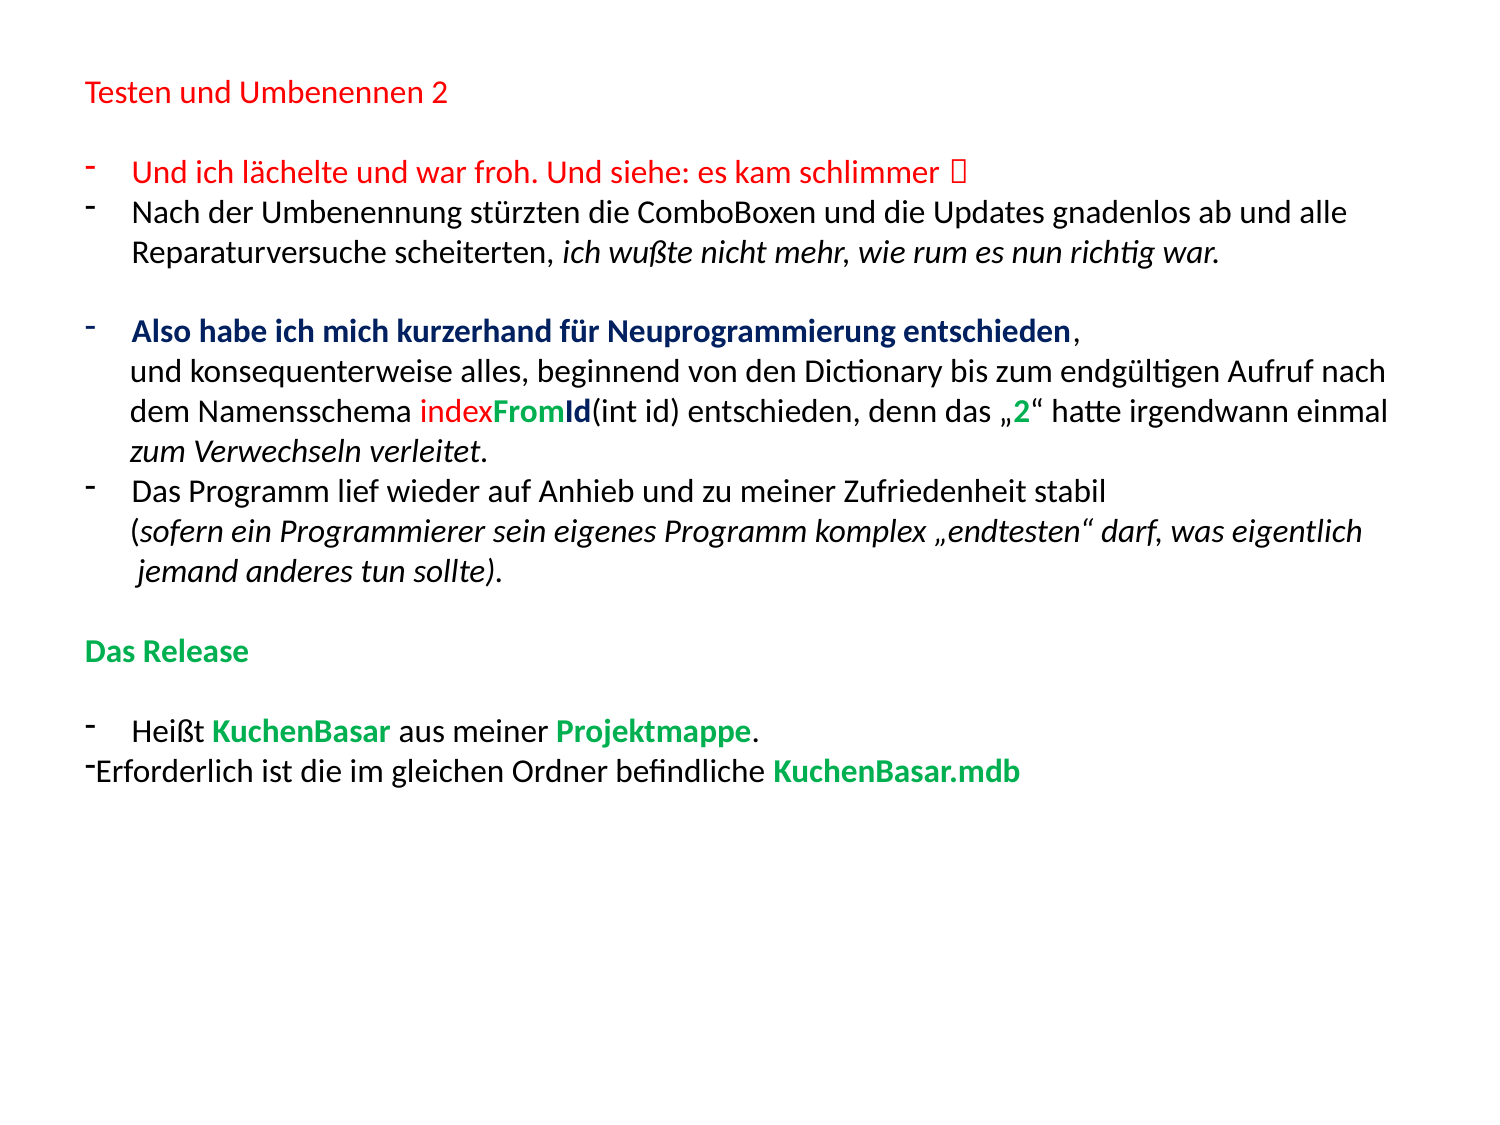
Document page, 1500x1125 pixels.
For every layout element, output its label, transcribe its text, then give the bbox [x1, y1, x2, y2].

text_box Testen und Umbenennen 2 Und ich lächelte und war froh. Und siehe: es kam schlimmer  Nach der Umbenennung stürzten die ComboBoxen und die Updates gnadenlos ab und alle Reparaturversuche scheiterten, ich wußte nicht mehr, wie rum es nun richtig war. Also habe ich mich kurzerhand für Neuprogrammierung entschieden, und konsequenterweise alles, beginnend von den Dictionary bis zum endgültigen Aufruf nach dem Namensschema indexFromId(int id) entschieden, denn das „2“ hatte irgendwann einmal zum Verwechseln verleitet. Das Programm lief wieder auf Anhieb und zu meiner Zufriedenheit stabil (sofern ein Programmierer sein eigenes Programm komplex „endtesten“ darf, was eigentlich jemand anderes tun sollte). Das Release Heißt KuchenBasar aus meiner Projektmappe. Erforderlich ist die im gleichen Ordner befindliche KuchenBasar.mdb [70, 62, 1423, 836]
